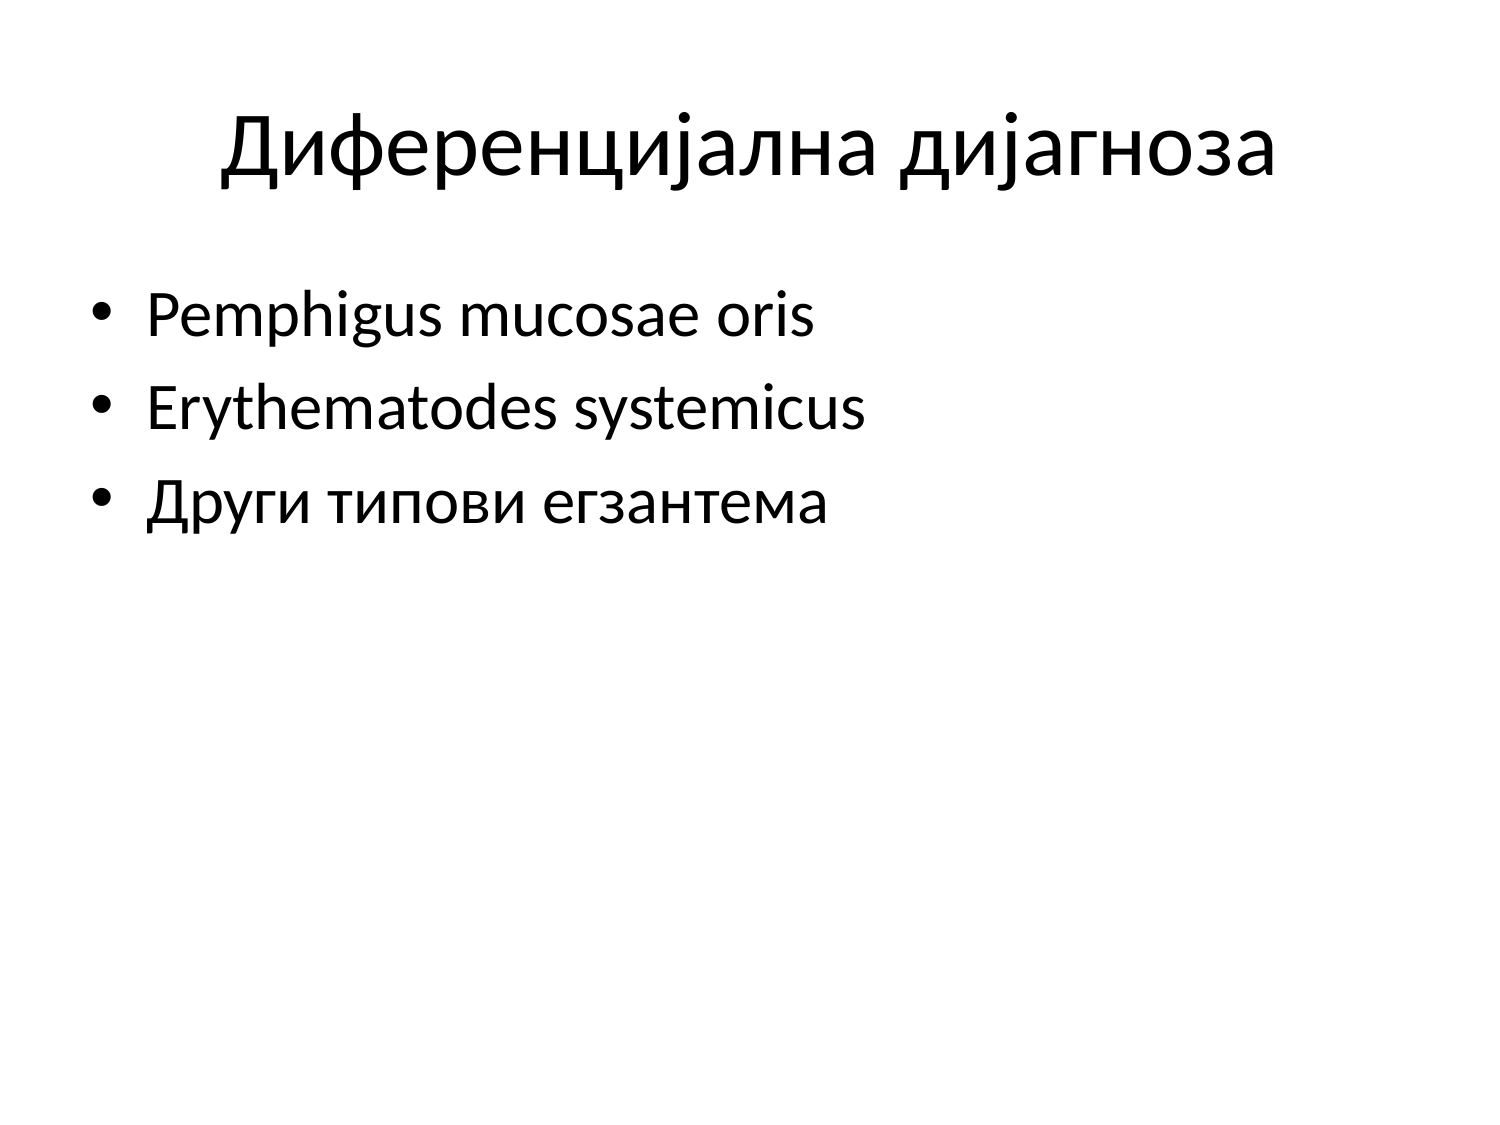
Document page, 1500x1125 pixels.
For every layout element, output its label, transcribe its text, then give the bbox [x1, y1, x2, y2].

title Диференцијална дијагноза [75, 45, 1425, 233]
list Pemphigus mucosae oris Erythematodes systemicus Други типови егзантема [75, 262, 1425, 1005]
